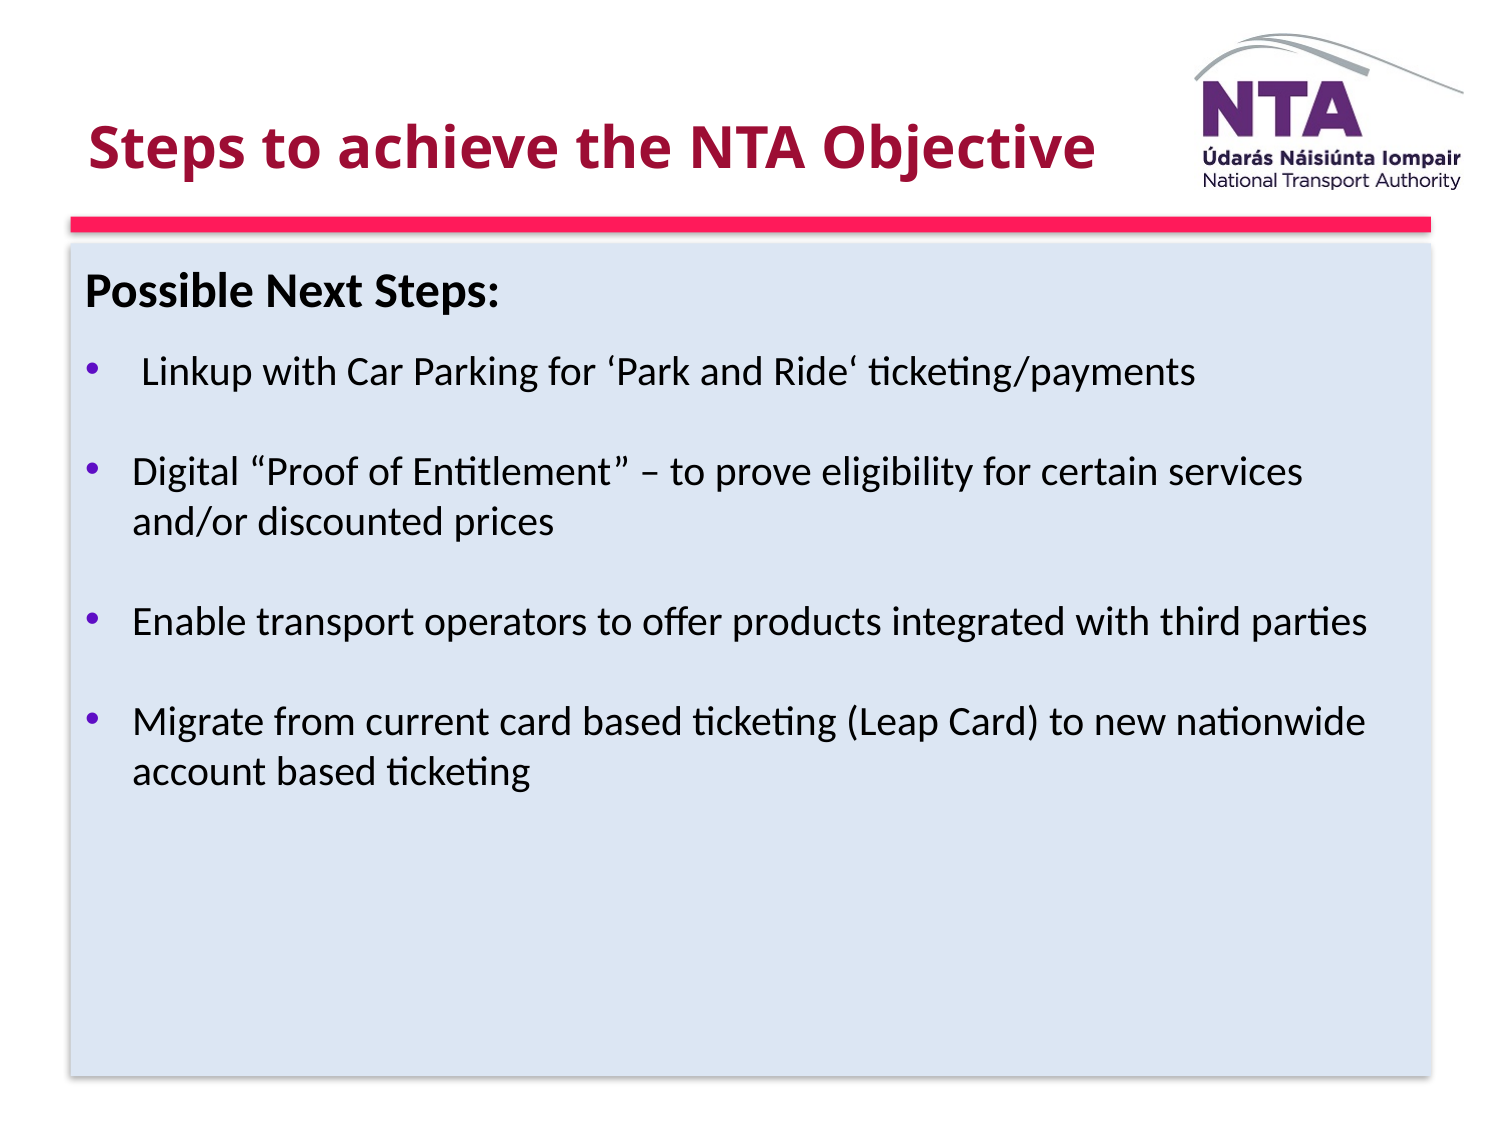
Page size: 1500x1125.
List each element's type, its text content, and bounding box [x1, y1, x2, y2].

text_box Possible Next Steps: Linkup with Car Parking for ‘Park and Ride‘ ticketing/payments Digital “Proof of Entitlement” – to prove eligibility for certain services and/or discounted prices Enable transport operators to offer products integrated with third parties Migrate from current card based ticketing (Leap Card) to new nationwide account based ticketing [70, 249, 1431, 902]
text_box Steps to achieve the NTA Objective [74, 102, 1189, 188]
text_box [70, 216, 1432, 233]
text_box [70, 243, 1432, 1077]
picture [1194, 32, 1464, 190]
